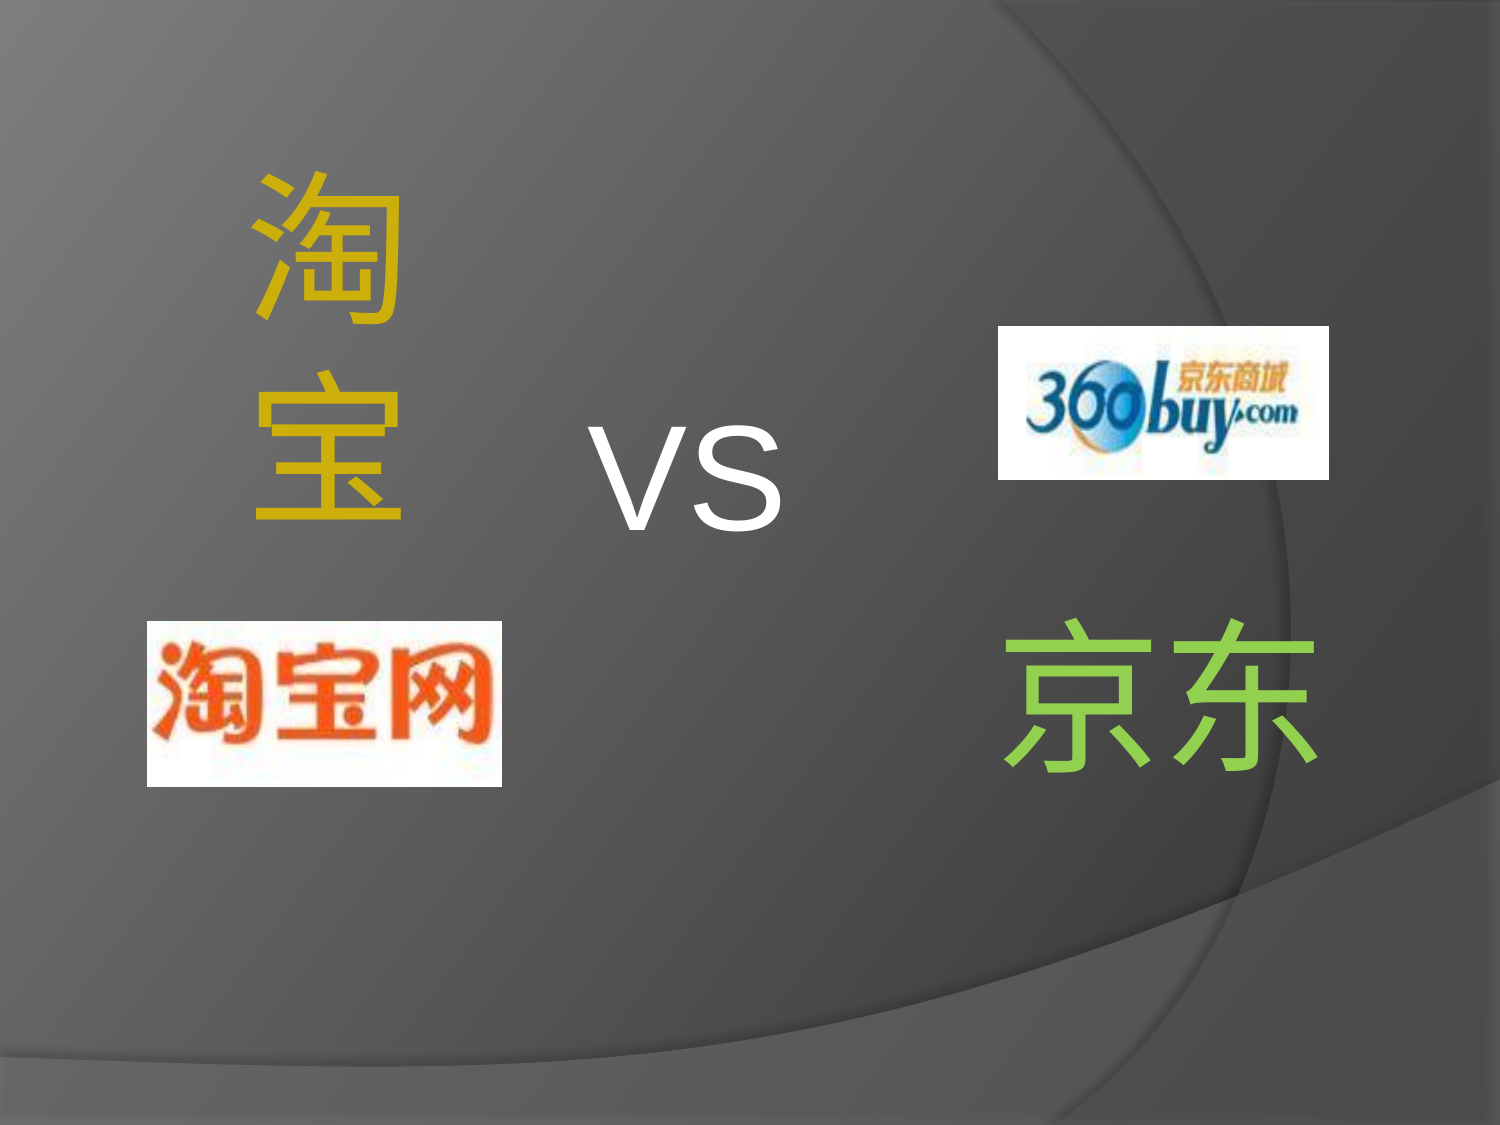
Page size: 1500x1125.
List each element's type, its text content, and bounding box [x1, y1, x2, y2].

picture [147, 621, 502, 788]
picture [997, 326, 1330, 480]
text_box VS [572, 373, 951, 569]
text_box 京东 [980, 586, 1500, 801]
text_box 淘宝 [230, 137, 573, 552]
